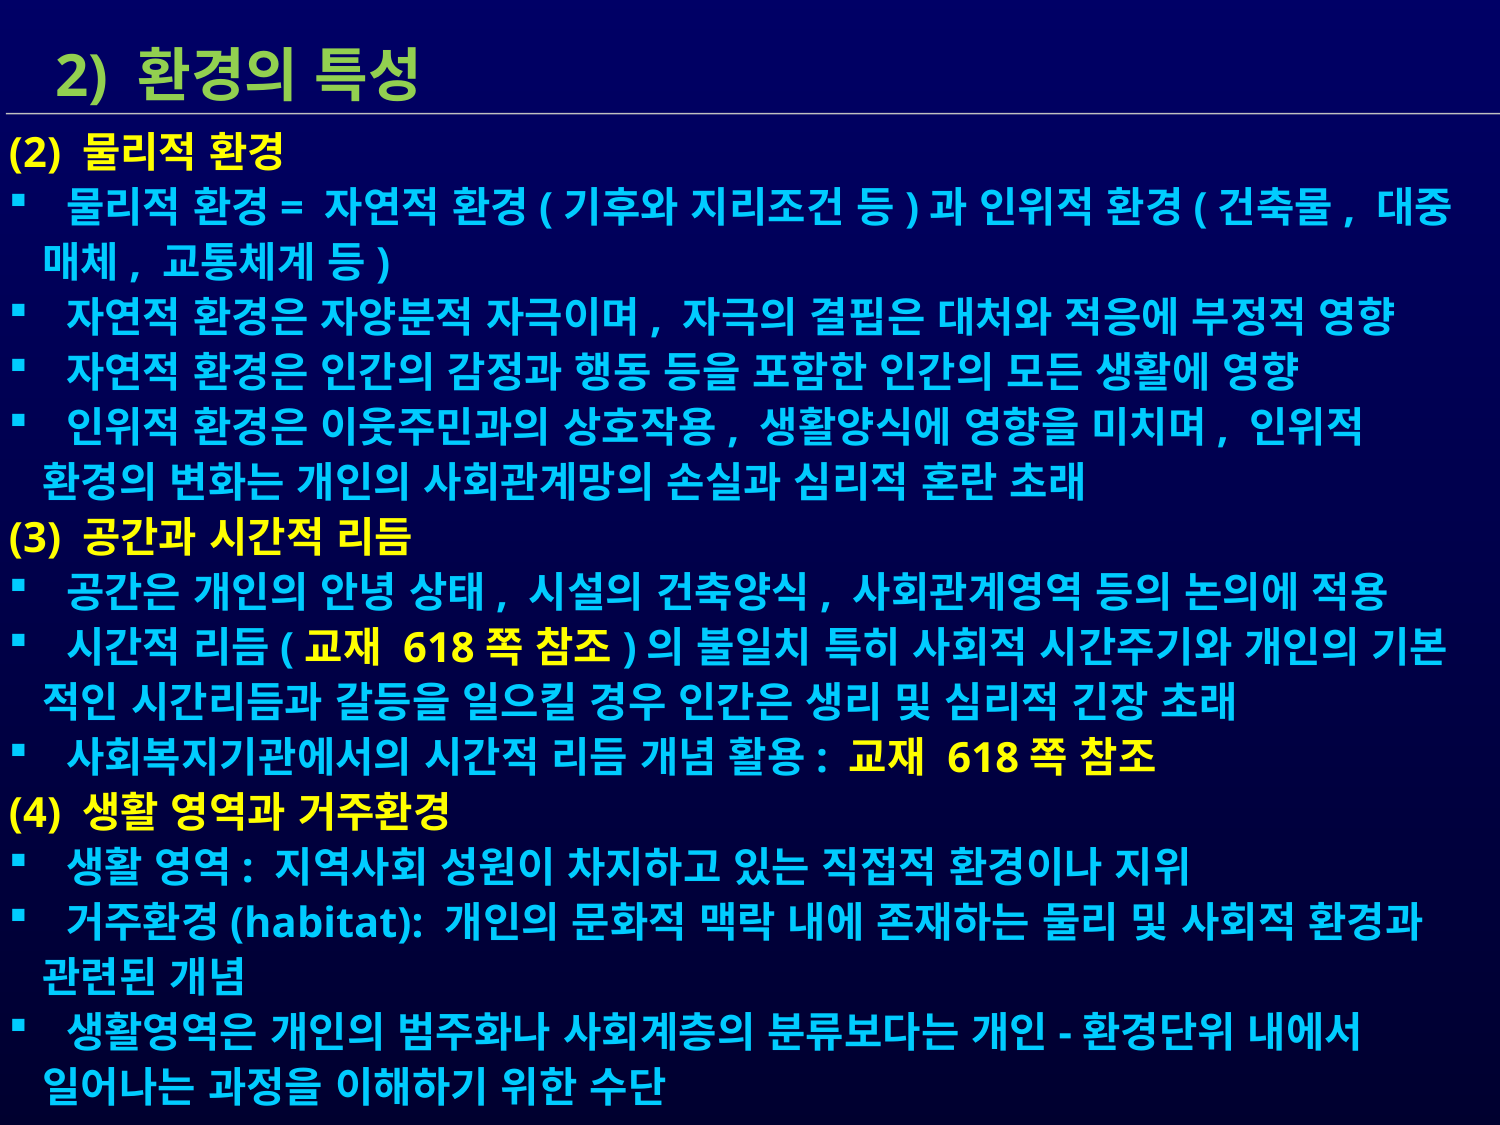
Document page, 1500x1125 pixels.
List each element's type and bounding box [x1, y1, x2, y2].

text_box [0, 30, 1500, 1125]
